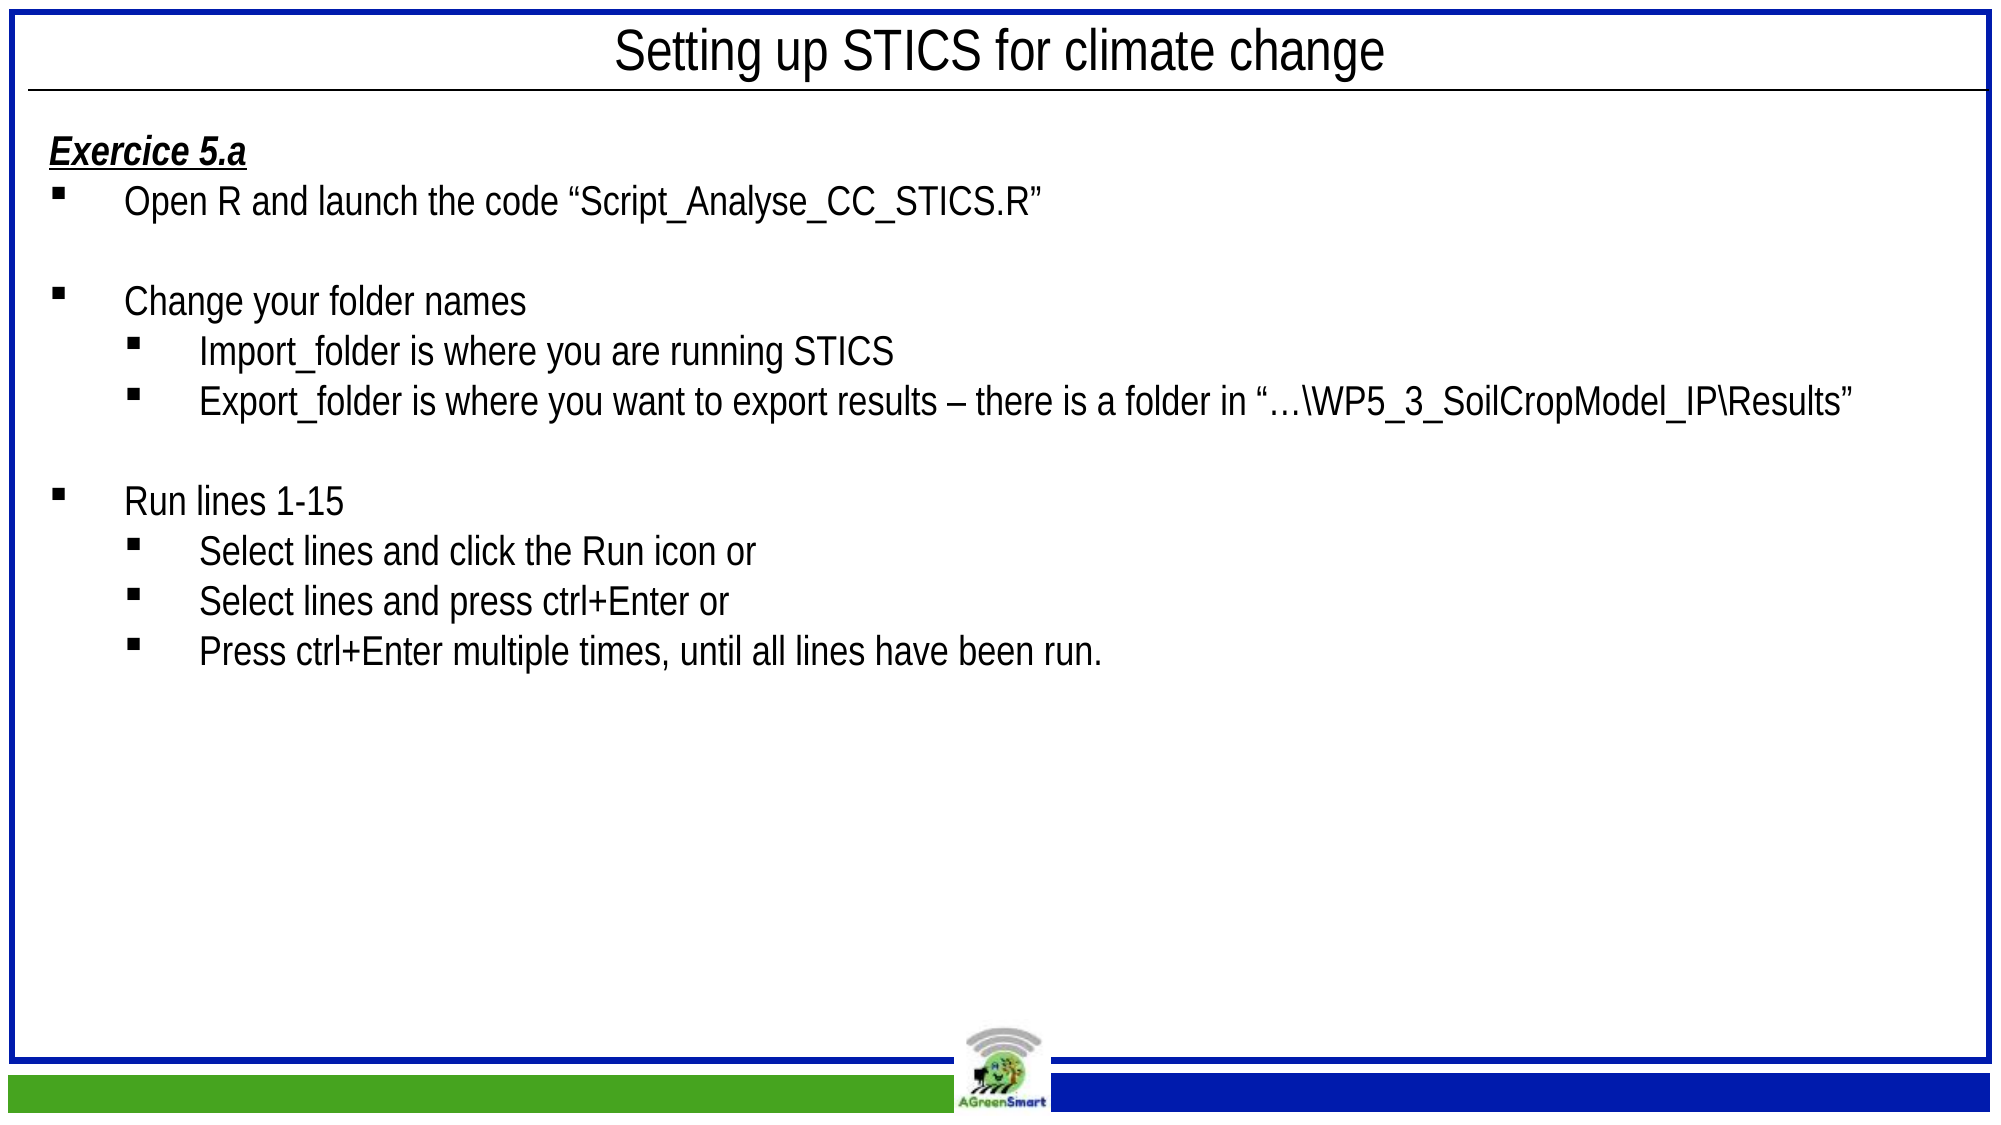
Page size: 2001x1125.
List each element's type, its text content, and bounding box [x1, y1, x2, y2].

text_box Setting up STICS for climate change [0, 5, 2000, 90]
text_box Exercice 5.a Open R and launch the code “Script_Analyse_CC_STICS.R” Change your folder names Import_folder is where you are running STICS Export_folder is where you want to export results – there is a folder in “…\WP5_3_SoilCropModel_IP\Results” Run lines 1-15 Select lines and click the Run icon or Select lines and press ctrl+Enter or Press ctrl+Enter multiple times, until all lines have been run. [34, 116, 2000, 732]
picture [954, 1019, 1051, 1116]
